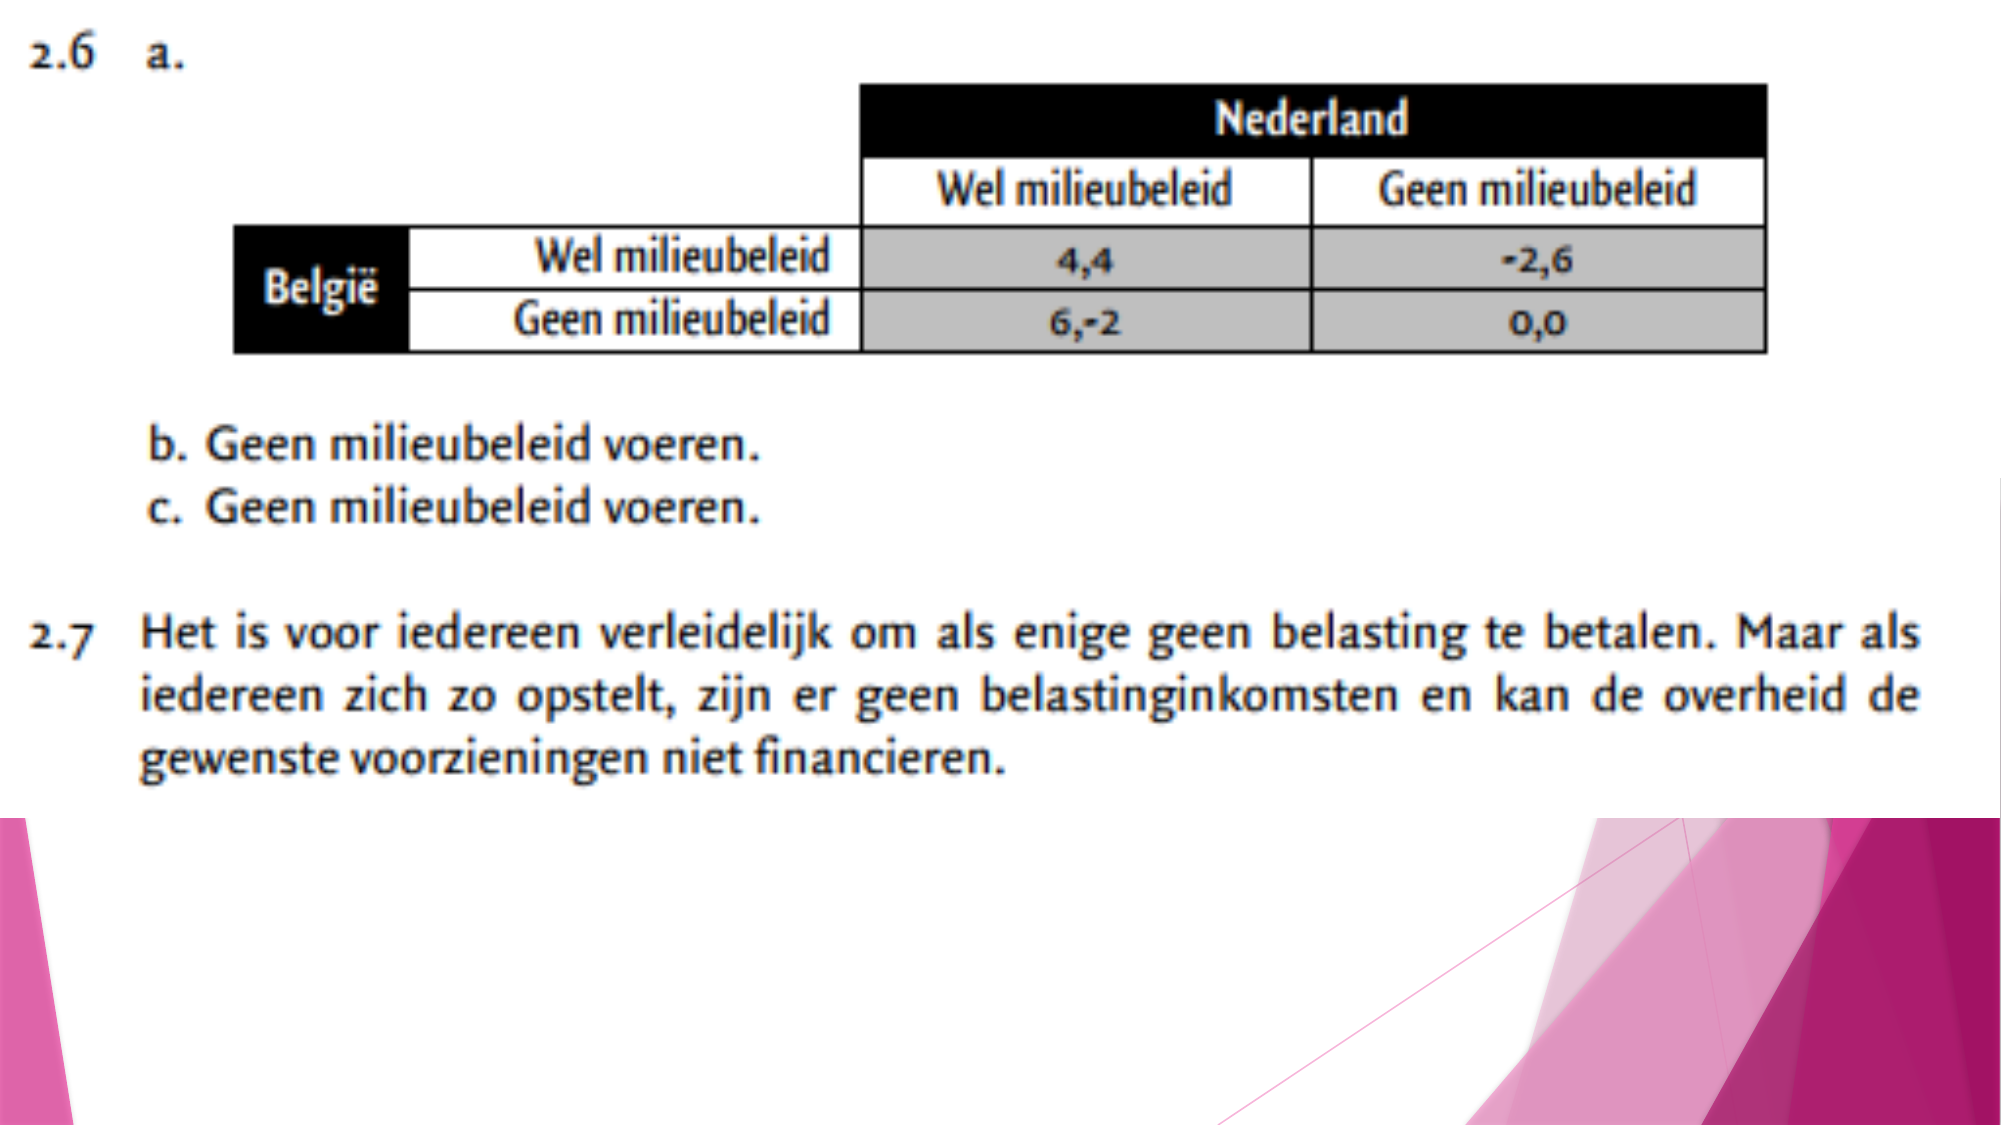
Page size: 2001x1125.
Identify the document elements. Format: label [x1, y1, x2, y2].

picture [0, 0, 2001, 819]
